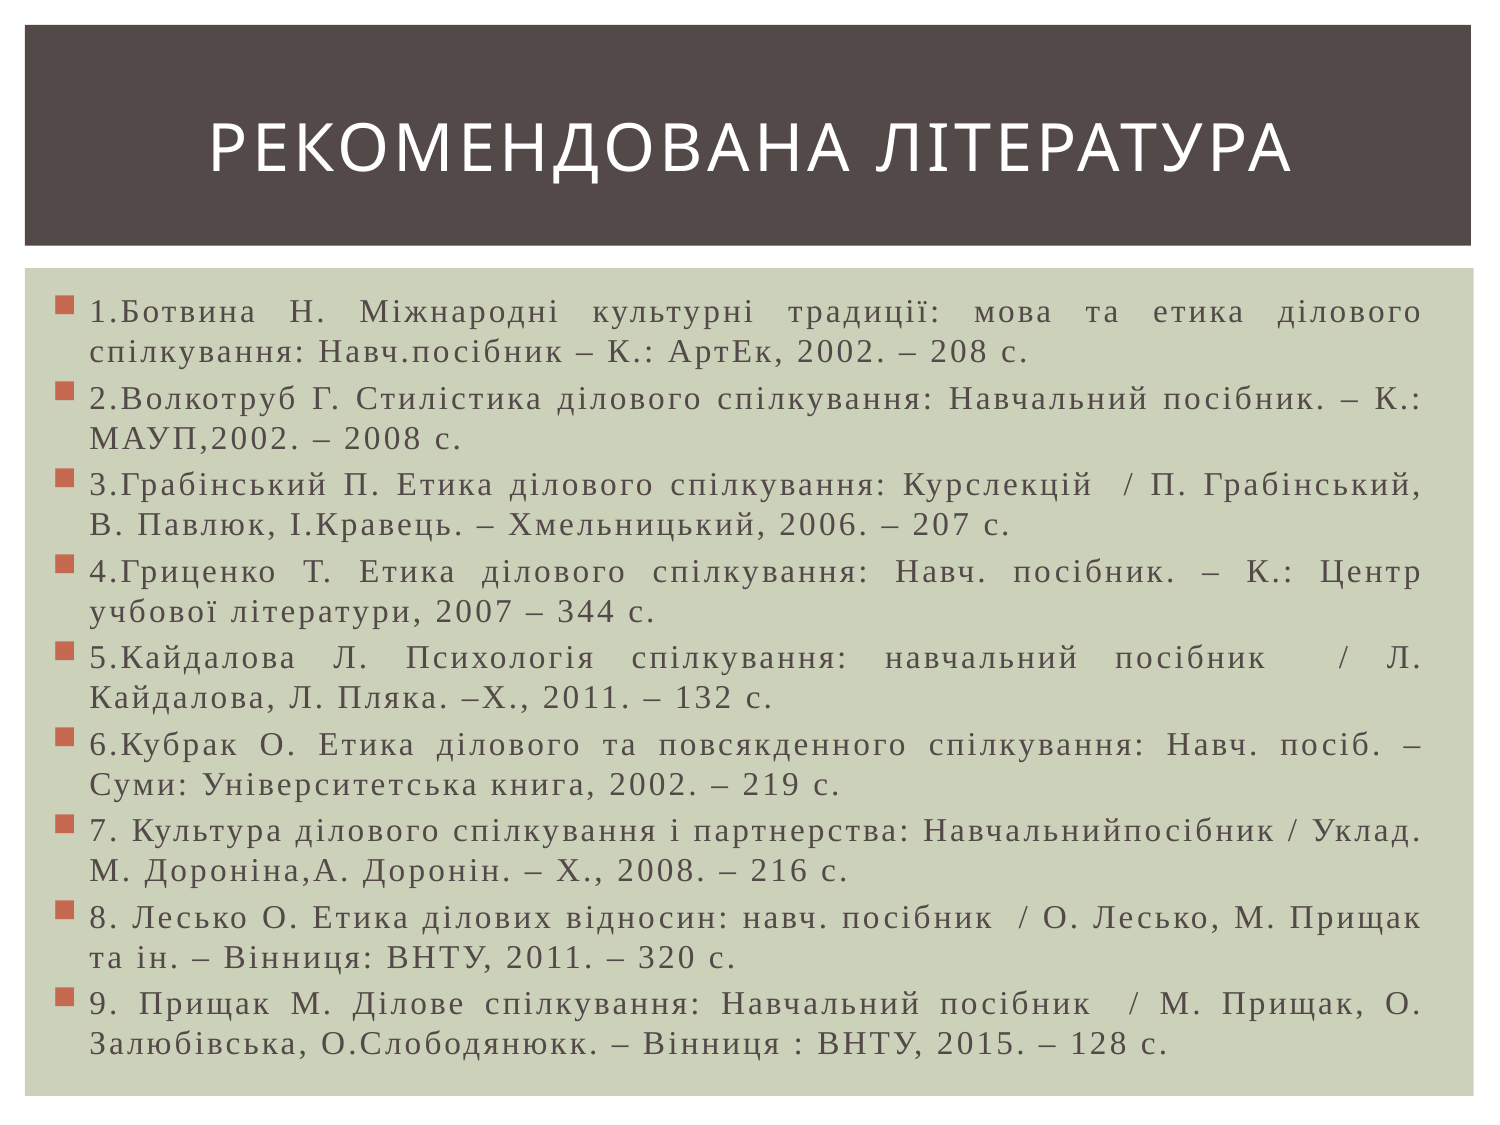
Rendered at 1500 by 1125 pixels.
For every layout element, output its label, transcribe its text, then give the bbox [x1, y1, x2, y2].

title РЕКОМЕНДОВАНА ЛІТЕРАТУРА [62, 58, 1438, 232]
list 1.Ботвина Н. Міжнародні культурні традиції: мова та етика ділового спілкування: Навч.посібник – К.: АртЕк, 2002. – 208 с. 2.Волкотруб Г. Стилістика ділового спілкування: Навчальний посібник. – К.: МАУП,2002. – 2008 с. 3.Грабінський П. Етика ділового спілкування: Курслекцій / П. Грабінський, В. Павлюк, І.Кравець. – Хмельницький, 2006. – 207 с. 4.Гриценко Т. Етика ділового спілкування: Навч. посібник. – К.: Центр учбової літератури, 2007 – 344 с. 5.Кайдалова Л. Психологія спілкування: навчальний посібник / Л. Кайдалова, Л. Пляка. –Х., 2011. – 132 с. 6.Кубрак О. Етика ділового та повсякденного спілкування: Навч. посіб. – Суми: Університетська книга, 2002. – 219 с. 7. Культура ділового спілкування і партнерства: Навчальнийпосібник / Уклад. М. Дороніна,А. Доронін. – Х., 2008. – 216 с. 8. Лесько О. Етика ділових відносин: навч. посібник / О. Лесько, М. Прищак та ін. – Вінниця: ВНТУ, 2011. – 320 с. 9. Прищак М. Ділове спілкування: Навчальний посібник / М. Прищак, О. Залюбівська, О.Слободянюкк. – Вінниця : ВНТУ, 2015. – 128 с. [29, 281, 1442, 1005]
